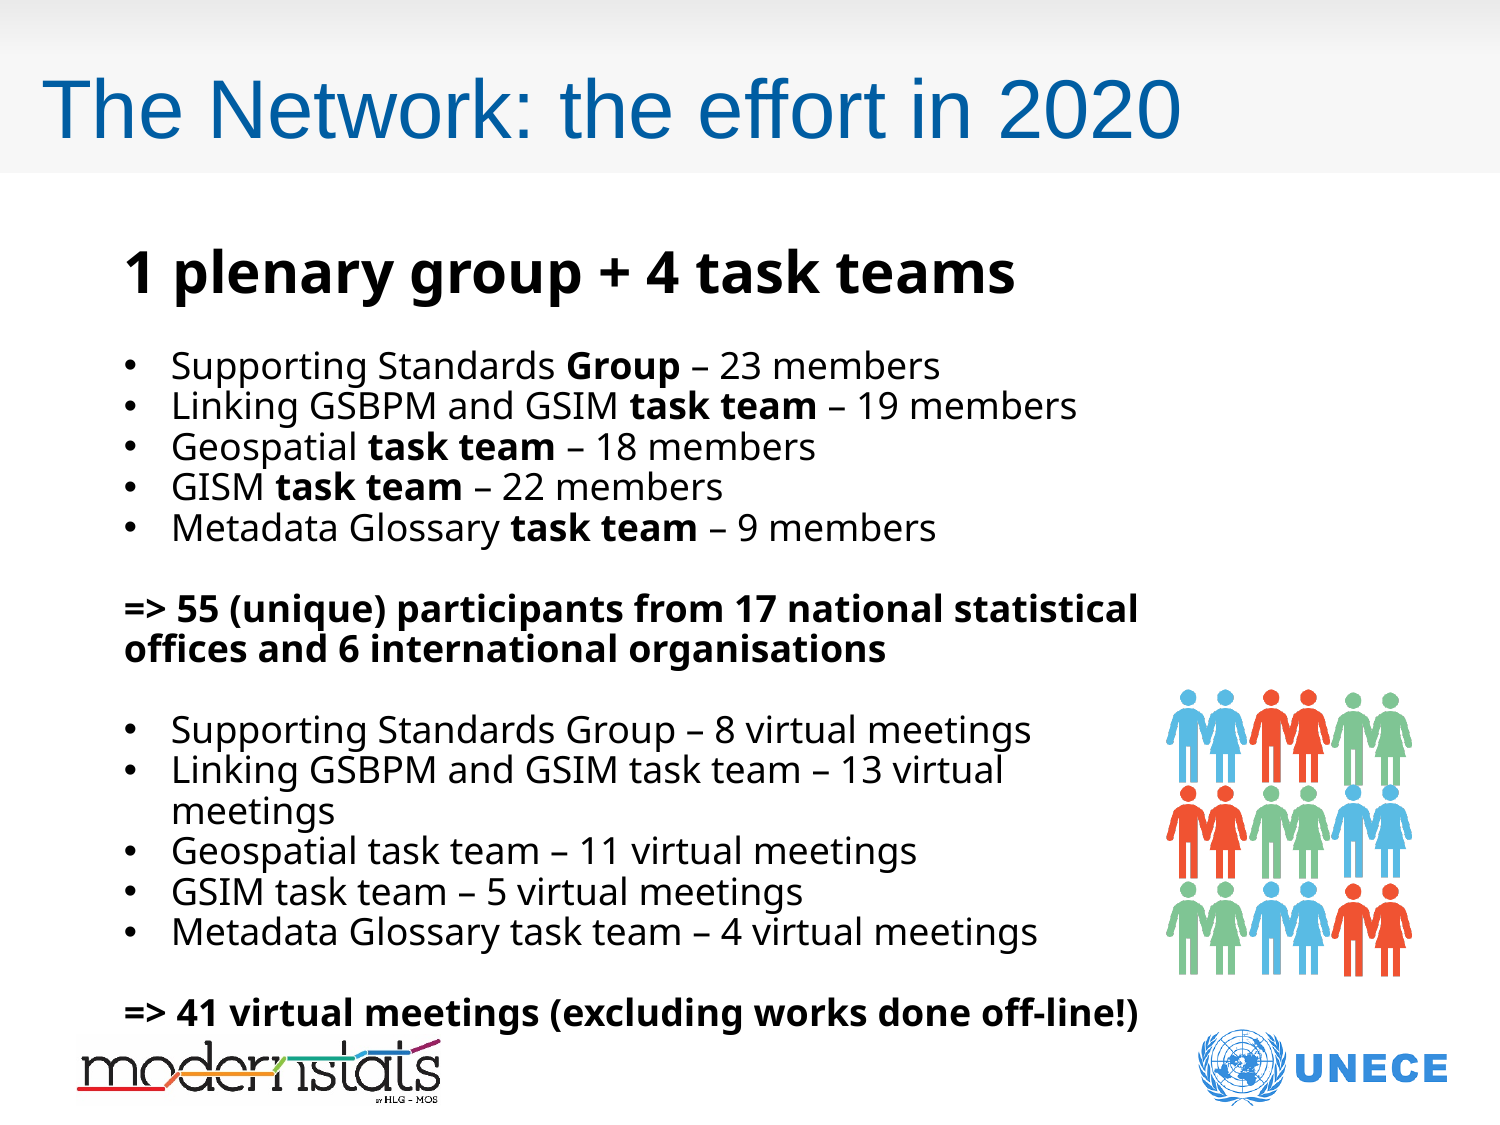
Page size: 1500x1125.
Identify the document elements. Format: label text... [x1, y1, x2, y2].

picture [76, 1034, 441, 1106]
title The Network: the effort in 2020 [41, 33, 1459, 157]
text_box 1 plenary group + 4 task teams Supporting Standards Group – 23 members Linking GSBPM and GSIM task team – 19 members Geospatial task team – 18 members GISM task team – 22 members Metadata Glossary task team – 9 members => 55 (unique) participants from 17 national statistical offices and 6 international organisations Supporting Standards Group – 8 virtual meetings Linking GSBPM and GSIM task team – 13 virtual meetings Geospatial task team – 11 virtual meetings GSIM task team – 5 virtual meetings Metadata Glossary task team – 4 virtual meetings => 41 virtual meetings (excluding works done off-line!) [123, 243, 1152, 1000]
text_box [1151, 680, 1428, 985]
picture [1198, 1029, 1447, 1106]
